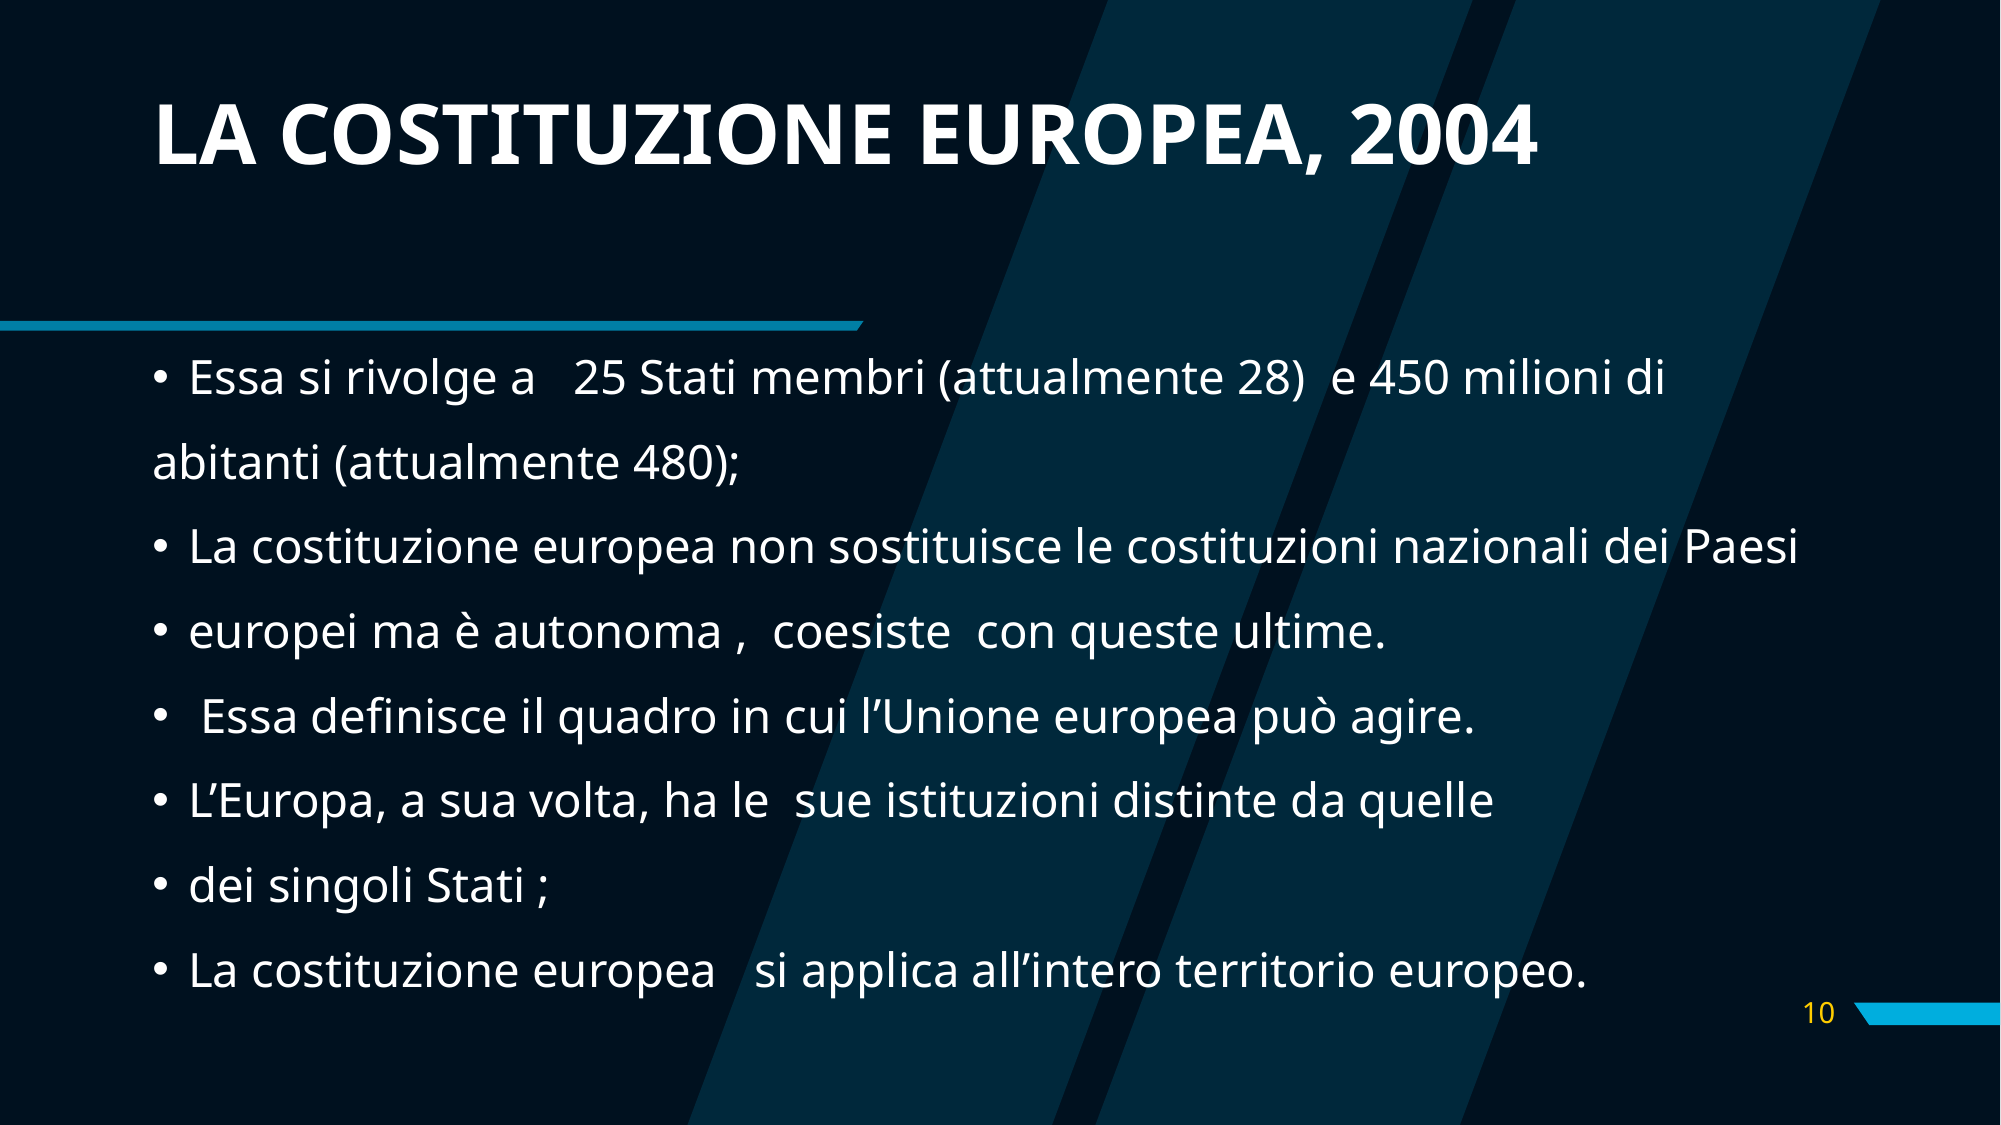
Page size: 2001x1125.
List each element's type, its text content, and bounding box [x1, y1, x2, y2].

list Essa si rivolge a 25 Stati membri (attualmente 28) e 450 milioni di abitanti (attualmente 480); La costituzione europea non sostituisce le costituzioni nazionali dei Paesi europei ma è autonoma , coesiste con queste ultime. Essa definisce il quadro in cui l’Unione europea può agire. L’Europa, a sua volta, ha le sue istituzioni distinte da quelle dei singoli Stati ; La costituzione europea si applica all’intero territorio europeo. [137, 328, 1863, 1014]
title LA COSTITUZIONE EUROPEA, 2004 [137, 59, 1863, 190]
slide_number 10 [1760, 1014, 1851, 1045]
